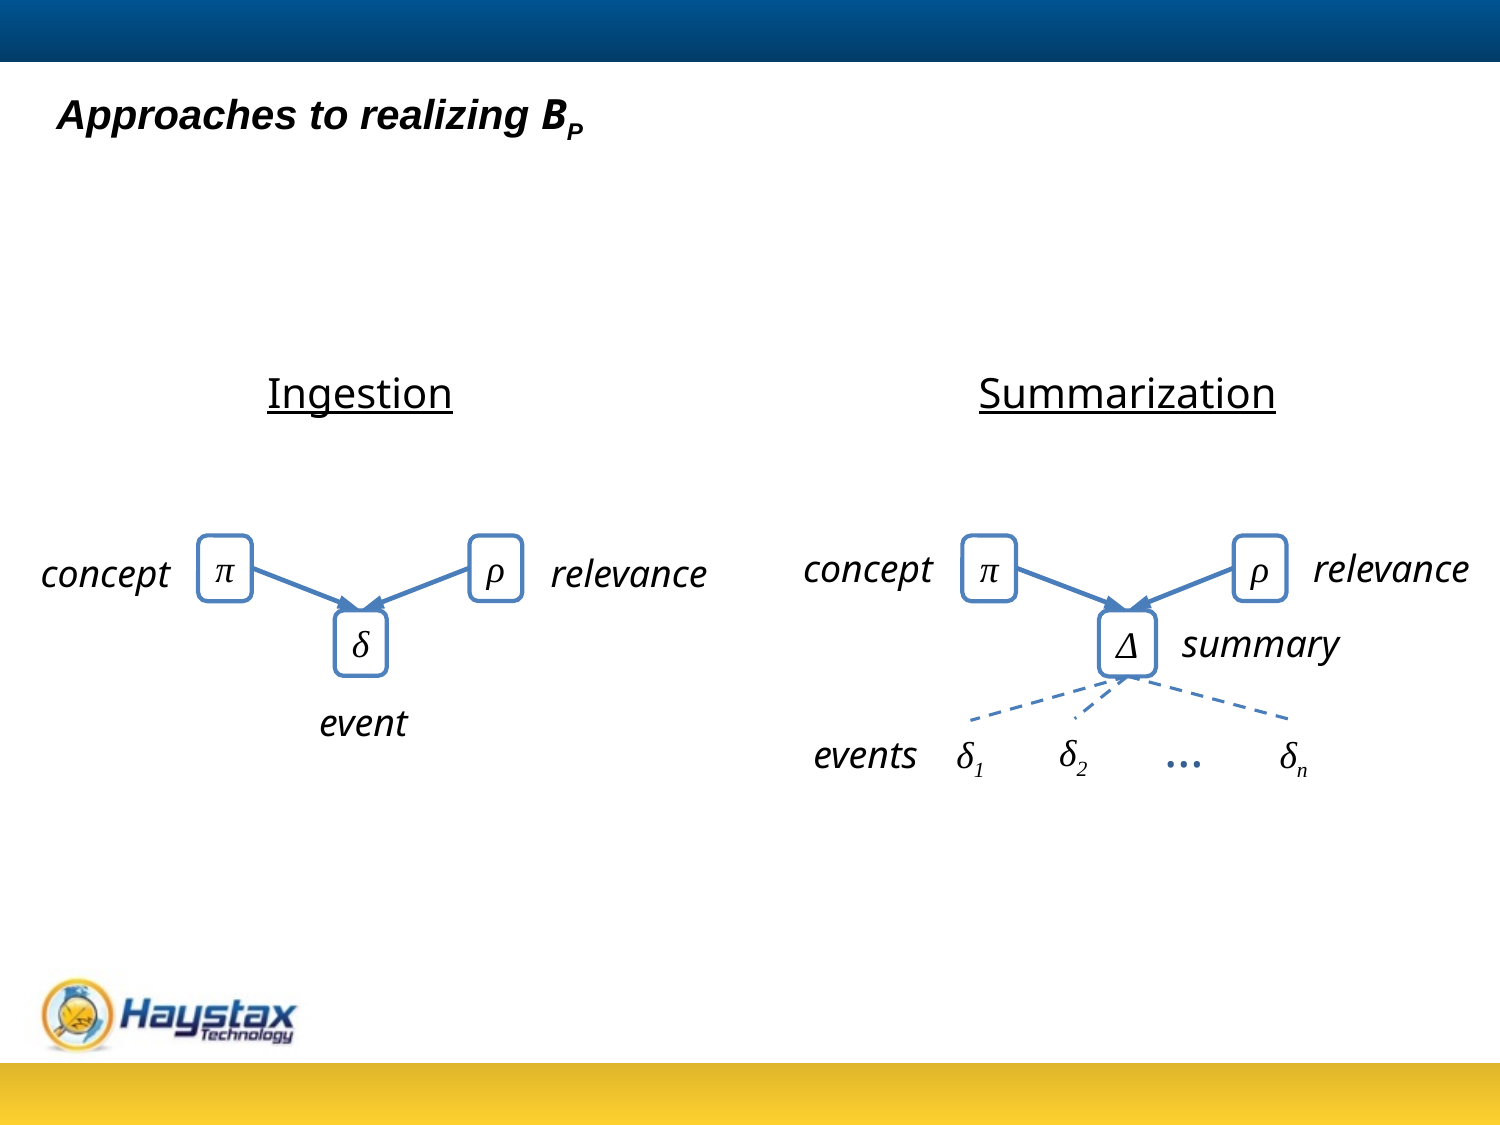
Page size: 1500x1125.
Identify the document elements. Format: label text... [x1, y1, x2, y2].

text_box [797, 358, 1476, 788]
picture [24, 968, 315, 1063]
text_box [35, 358, 713, 753]
title Approaches to realizing BP [41, 61, 1462, 172]
